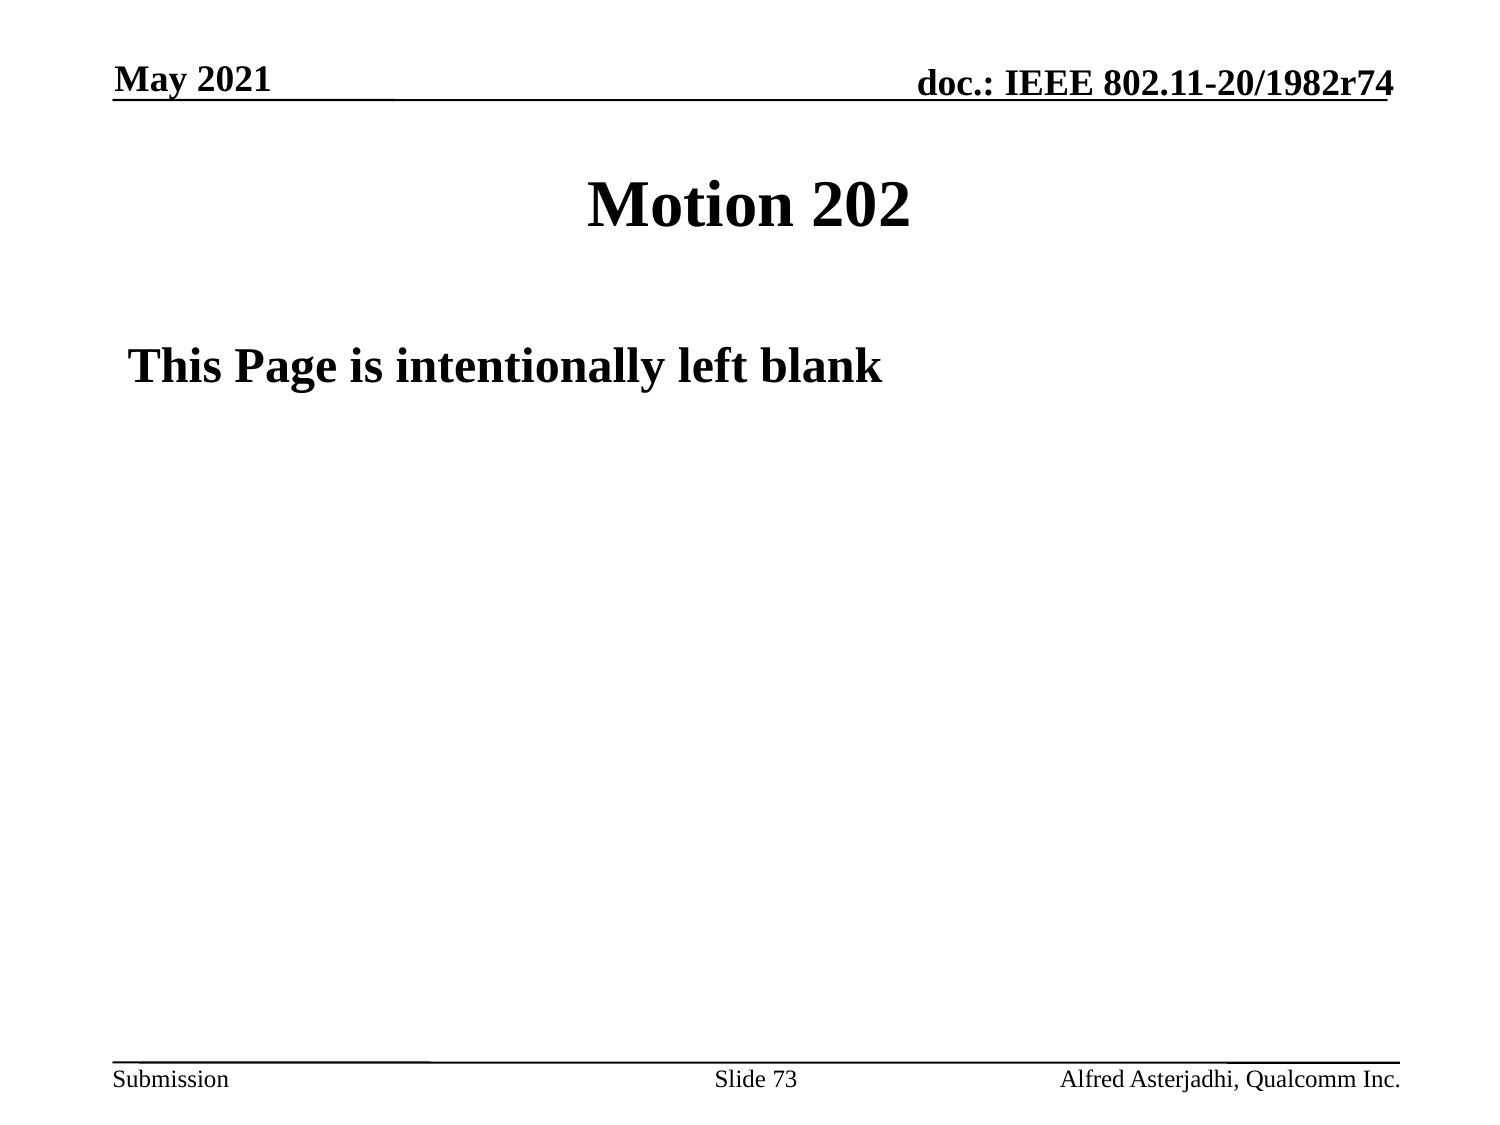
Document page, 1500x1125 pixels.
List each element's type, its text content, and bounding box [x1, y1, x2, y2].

list This Page is intentionally left blank [112, 324, 1388, 1000]
slide_number Slide 73 [712, 1061, 800, 1123]
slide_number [114, 54, 423, 100]
title Motion 202 [112, 112, 1388, 288]
footer Alfred Asterjadhi, Qualcomm Inc. [878, 1061, 1402, 1093]
